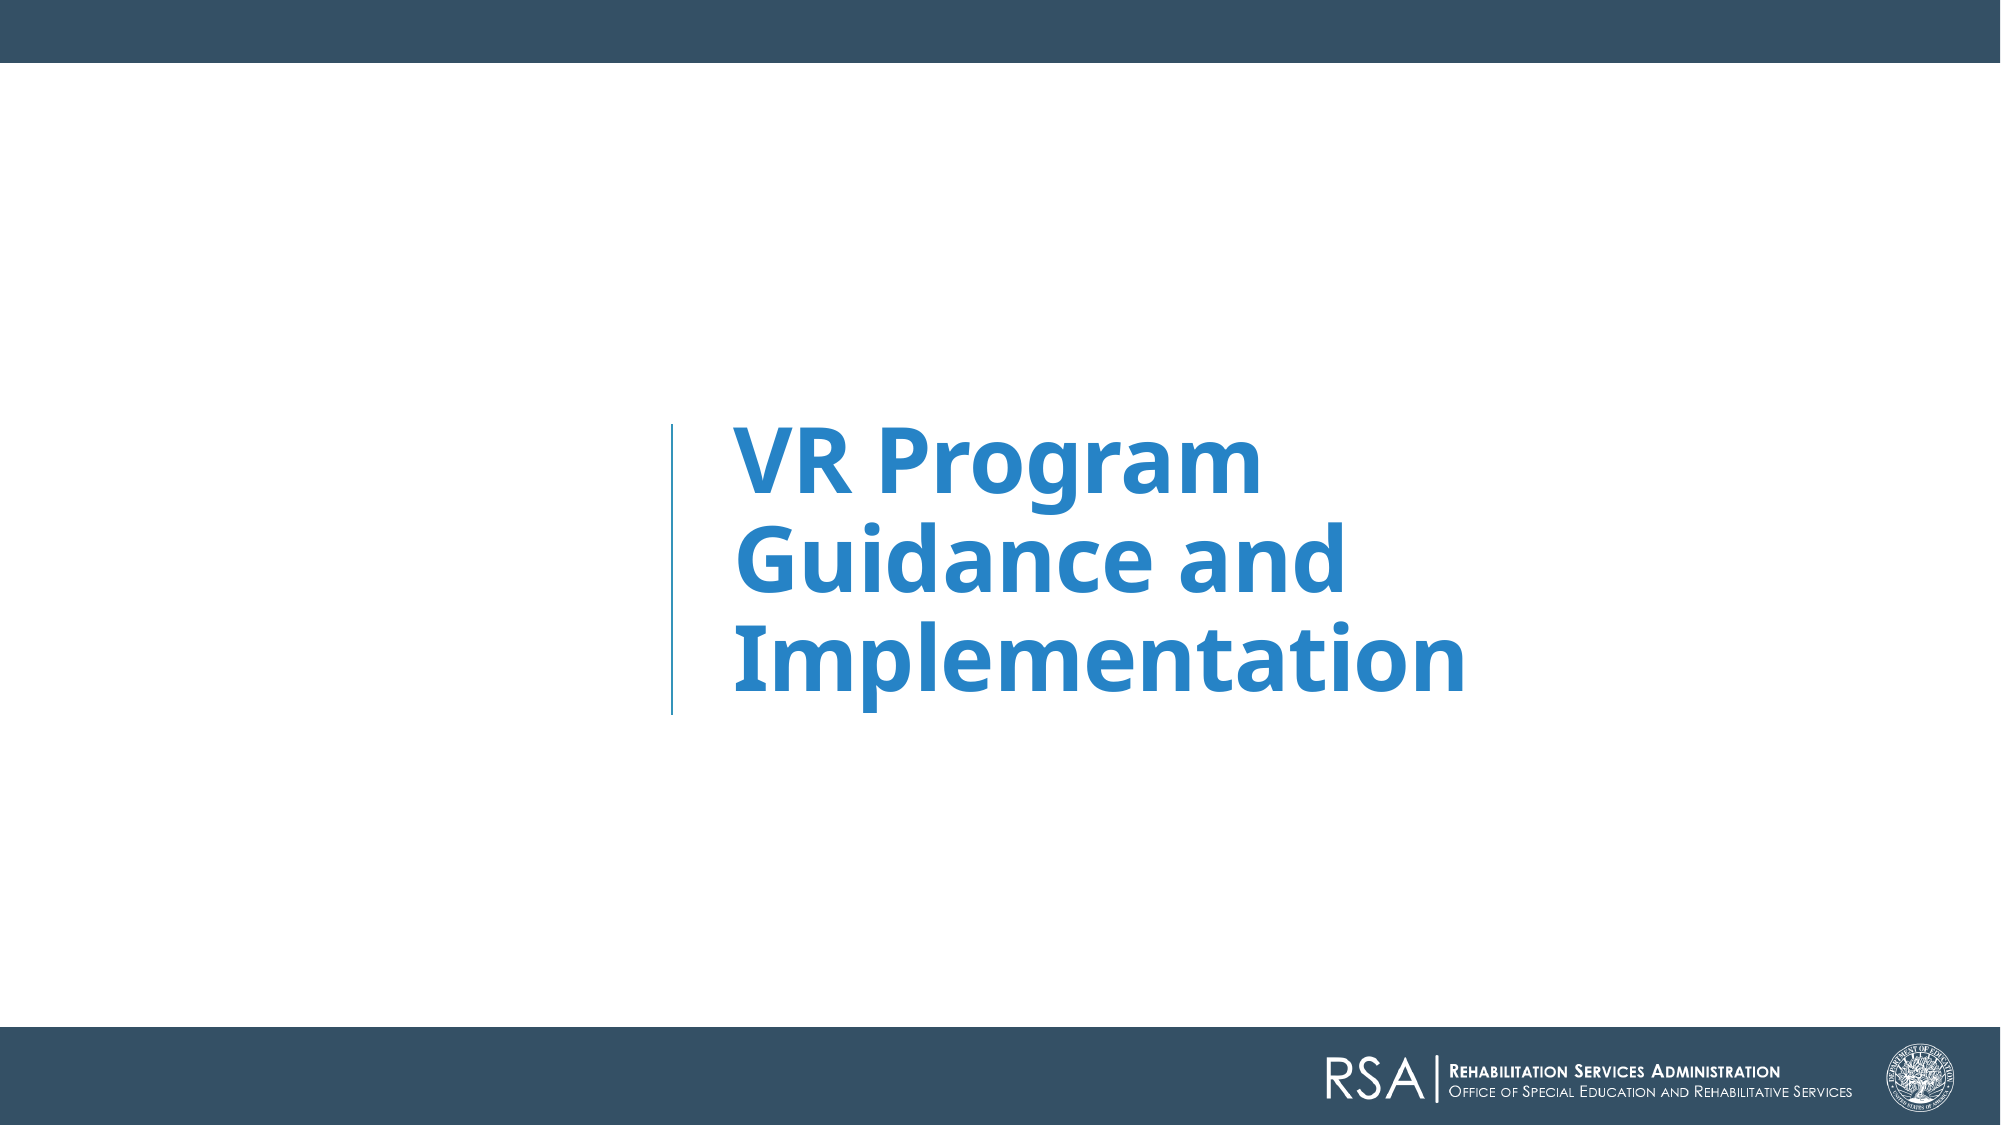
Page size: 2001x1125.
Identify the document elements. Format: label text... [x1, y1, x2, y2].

title VR Program Guidance and Implementation [718, 158, 1807, 967]
picture [1312, 1036, 1963, 1118]
